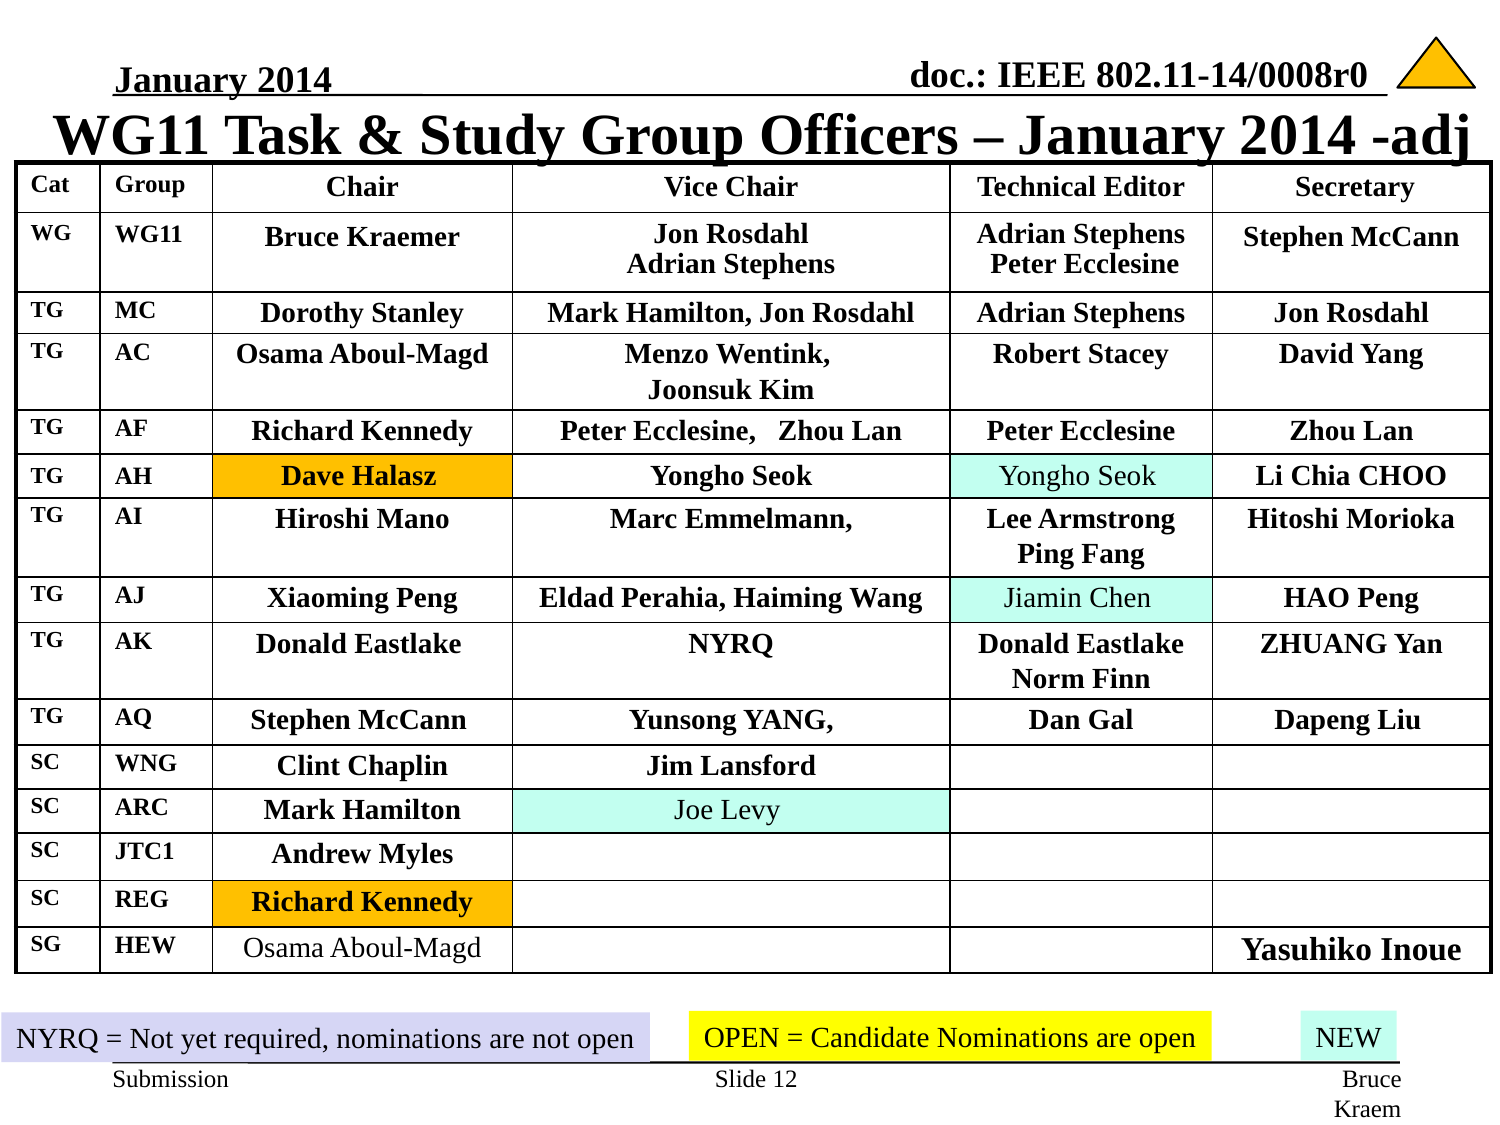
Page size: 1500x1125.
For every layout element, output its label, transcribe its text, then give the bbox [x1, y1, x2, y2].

table_cell Eldad Perahia, Haiming Wang [513, 578, 949, 622]
table_cell AI [101, 499, 212, 576]
table_cell [1213, 746, 1489, 788]
table_cell Richard Kennedy [213, 881, 512, 926]
table_cell WG11 [101, 213, 212, 291]
table_cell [513, 928, 949, 972]
table_cell Stephen McCann [1213, 213, 1489, 291]
table_cell TG [18, 700, 99, 744]
table_cell Adrian Stephens [951, 293, 1212, 333]
table_cell WG [18, 213, 99, 291]
table_cell Peter Ecclesine [951, 411, 1212, 453]
table_cell JTC1 [101, 834, 212, 880]
table_cell Mark Hamilton [213, 790, 512, 832]
table_cell AC [101, 334, 212, 409]
table_cell TG [18, 334, 99, 409]
table_cell Stephen McCann [213, 700, 512, 744]
table_cell [951, 746, 1212, 788]
table_cell TG [18, 293, 99, 333]
table_cell [951, 928, 1212, 972]
table_cell Peter Ecclesine, Zhou Lan [513, 411, 949, 453]
table_cell SC [18, 746, 99, 788]
table_cell Donald Eastlake Norm Finn [951, 623, 1212, 698]
table_cell REG [101, 881, 212, 926]
footer Bruce Kraemer, Marvell [1325, 1062, 1402, 1093]
table_header Chair [213, 165, 512, 212]
table_cell AF [101, 411, 212, 453]
table_cell Xiaoming Peng [213, 578, 512, 622]
table_cell Yongho Seok [951, 455, 1212, 497]
table_cell Jon Rosdahl [1213, 293, 1489, 333]
table_cell AK [101, 623, 212, 698]
table_cell Bruce Kraemer [213, 213, 512, 291]
table_cell SC [18, 790, 99, 832]
table_cell HEW [101, 928, 212, 972]
table_cell [513, 881, 949, 926]
table_cell SG [18, 928, 99, 972]
table_cell MC [101, 293, 212, 333]
table_cell AH [101, 455, 212, 497]
table_cell HAO Peng [1213, 578, 1489, 622]
table_cell [951, 790, 1212, 832]
table_cell NYRQ [513, 623, 949, 698]
table_cell Jim Lansford [513, 746, 949, 788]
table_cell Jiamin Chen [951, 578, 1212, 622]
text_box NEW [1300, 1010, 1397, 1061]
table_cell TG [18, 411, 99, 453]
table_header Vice Chair [513, 165, 949, 212]
table_cell ZHUANG Yan [1213, 623, 1489, 698]
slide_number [114, 54, 335, 99]
table_header Secretary [1213, 165, 1489, 212]
table_cell SC [18, 881, 99, 926]
table_header Technical Editor [951, 165, 1212, 212]
table_cell [1213, 881, 1489, 926]
table_cell [513, 834, 949, 880]
table_cell Marc Emmelmann, [513, 499, 949, 576]
table_cell Yasuhiko Inoue [1213, 928, 1489, 972]
table_header Cat [18, 165, 99, 212]
text_box NYRQ = Not yet required, nominations are not open [1, 1012, 650, 1063]
table_cell Jon Rosdahl Adrian Stephens [513, 213, 949, 291]
table_cell Adrian Stephens Peter Ecclesine [951, 213, 1212, 291]
table_cell Dorothy Stanley [213, 293, 512, 333]
table_cell Hitoshi Morioka [1213, 499, 1489, 576]
table_cell Menzo Wentink, Joonsuk Kim [513, 334, 949, 409]
table_cell Richard Kennedy [213, 411, 512, 453]
table_cell TG [18, 623, 99, 698]
table_cell Zhou Lan [1213, 411, 1489, 453]
table_cell [1213, 790, 1489, 832]
table_cell Mark Hamilton, Jon Rosdahl [513, 293, 949, 333]
table_cell AJ [101, 578, 212, 622]
table_cell ARC [101, 790, 212, 832]
table_cell Lee Armstrong Ping Fang [951, 499, 1212, 576]
table_cell Clint Chaplin [213, 746, 512, 788]
table_cell Dave Halasz [213, 455, 512, 497]
table_cell Yunsong YANG, [513, 700, 949, 744]
table_header Group [101, 165, 212, 212]
table_cell AQ [101, 700, 212, 744]
table_cell [951, 881, 1212, 926]
table_cell WNG [101, 746, 212, 788]
table_cell Dan Gal [951, 700, 1212, 744]
title WG11 Task & Study Group Officers – January 2014 -adj [24, 99, 1500, 163]
table_cell Li Chia CHOO [1213, 455, 1489, 497]
table_cell TG [18, 455, 99, 497]
table_cell SC [18, 834, 99, 880]
table_cell Hiroshi Mano [213, 499, 512, 576]
table_cell Robert Stacey [951, 334, 1212, 409]
table_cell TG [18, 499, 99, 576]
table_cell Yongho Seok [513, 455, 949, 497]
text_box OPEN = Candidate Nominations are open [688, 1010, 1212, 1061]
table_cell Osama Aboul-Magd [213, 928, 512, 972]
table_cell Andrew Myles [213, 834, 512, 880]
slide_number Slide 12 [712, 1062, 800, 1093]
table_cell Dapeng Liu [1213, 700, 1489, 744]
table_cell Donald Eastlake [213, 623, 512, 698]
table_cell David Yang [1213, 334, 1489, 409]
table_cell Osama Aboul-Magd [213, 334, 512, 409]
text_box [1397, 37, 1476, 88]
table_cell TG [18, 578, 99, 622]
table_cell [1213, 834, 1489, 880]
table_cell [951, 834, 1212, 880]
table_cell Joe Levy [513, 790, 949, 832]
